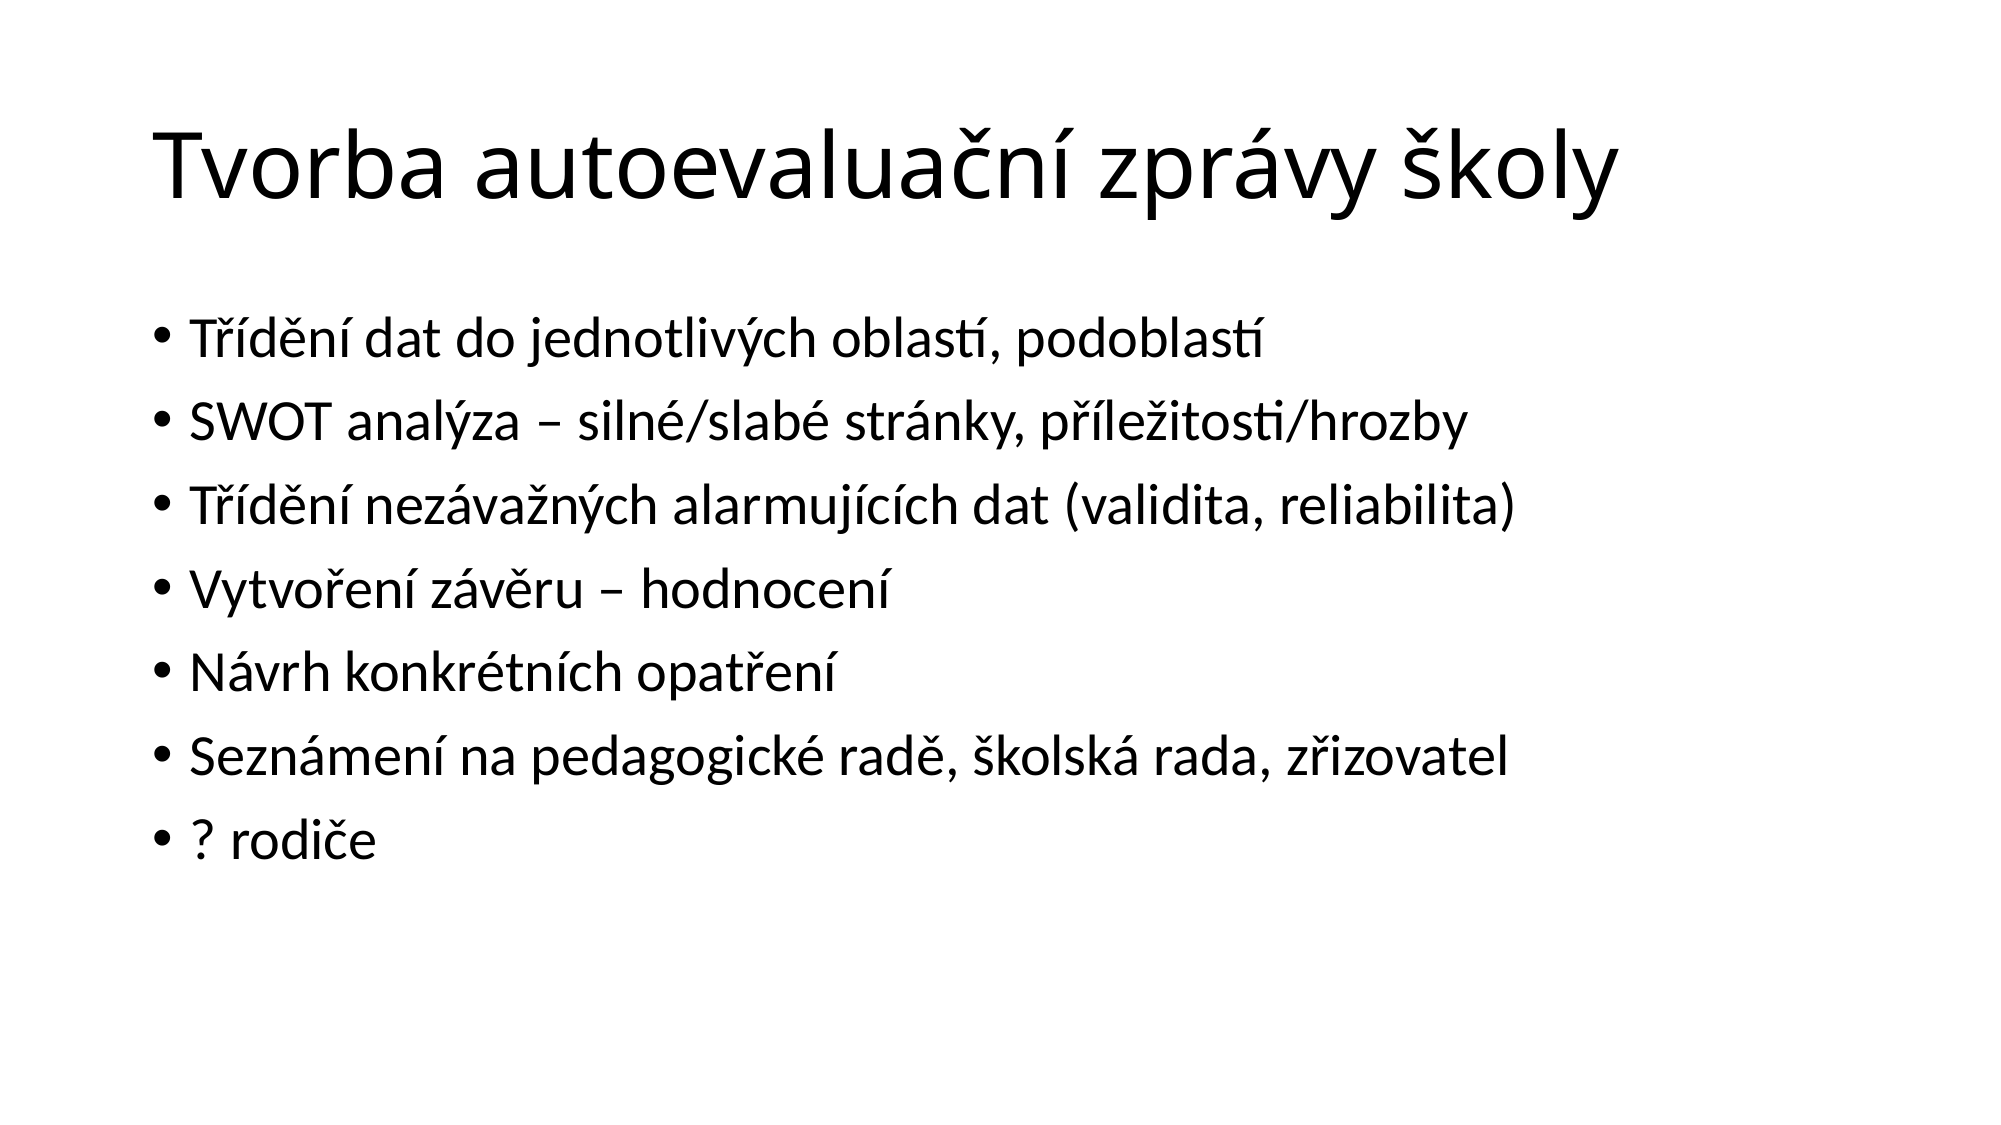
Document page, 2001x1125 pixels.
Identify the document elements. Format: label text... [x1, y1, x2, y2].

title Tvorba autoevaluační zprávy školy [137, 59, 1863, 278]
list Třídění dat do jednotlivých oblastí, podoblastí SWOT analýza – silné/slabé stránky, příležitosti/hrozby Třídění nezávažných alarmujících dat (validita, reliabilita) Vytvoření závěru – hodnocení Návrh konkrétních opatření Seznámení na pedagogické radě, školská rada, zřizovatel ? rodiče [137, 299, 1863, 1014]
